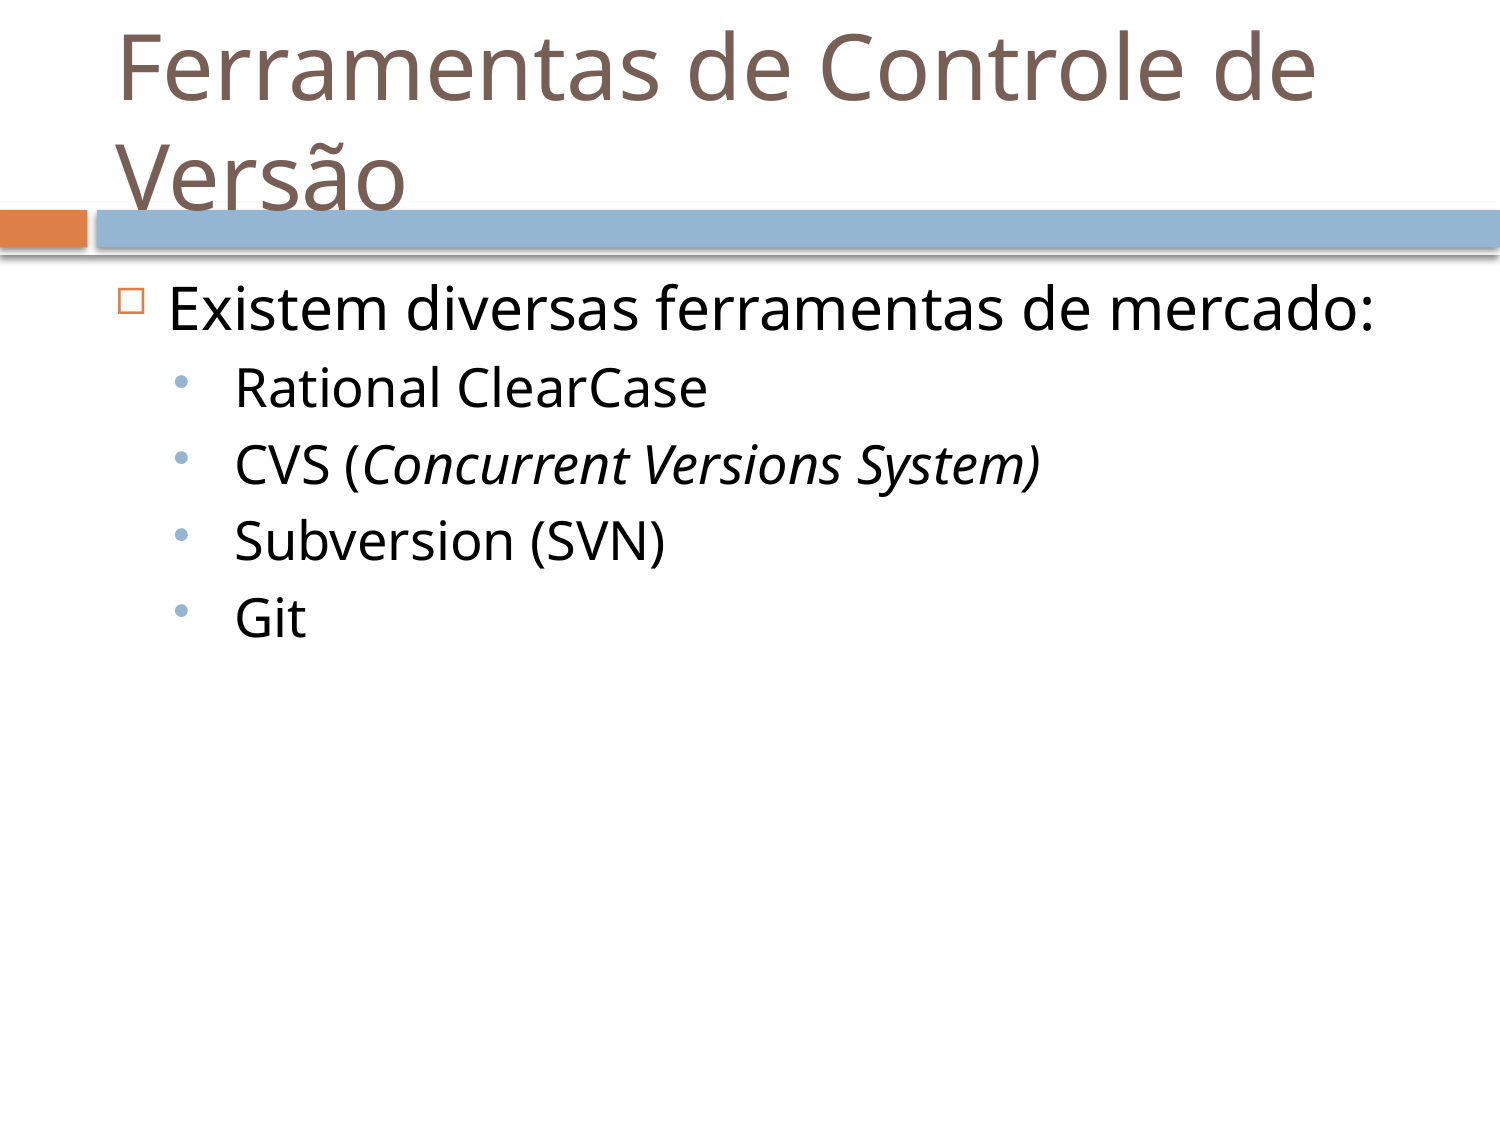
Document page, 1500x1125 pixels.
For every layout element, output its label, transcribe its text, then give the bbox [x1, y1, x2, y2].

title Ferramentas de Controle de Versão [100, 37, 1438, 200]
list Existem diversas ferramentas de mercado: Rational ClearCase CVS (Concurrent Versions System) Subversion (SVN) Git [100, 262, 1438, 1000]
